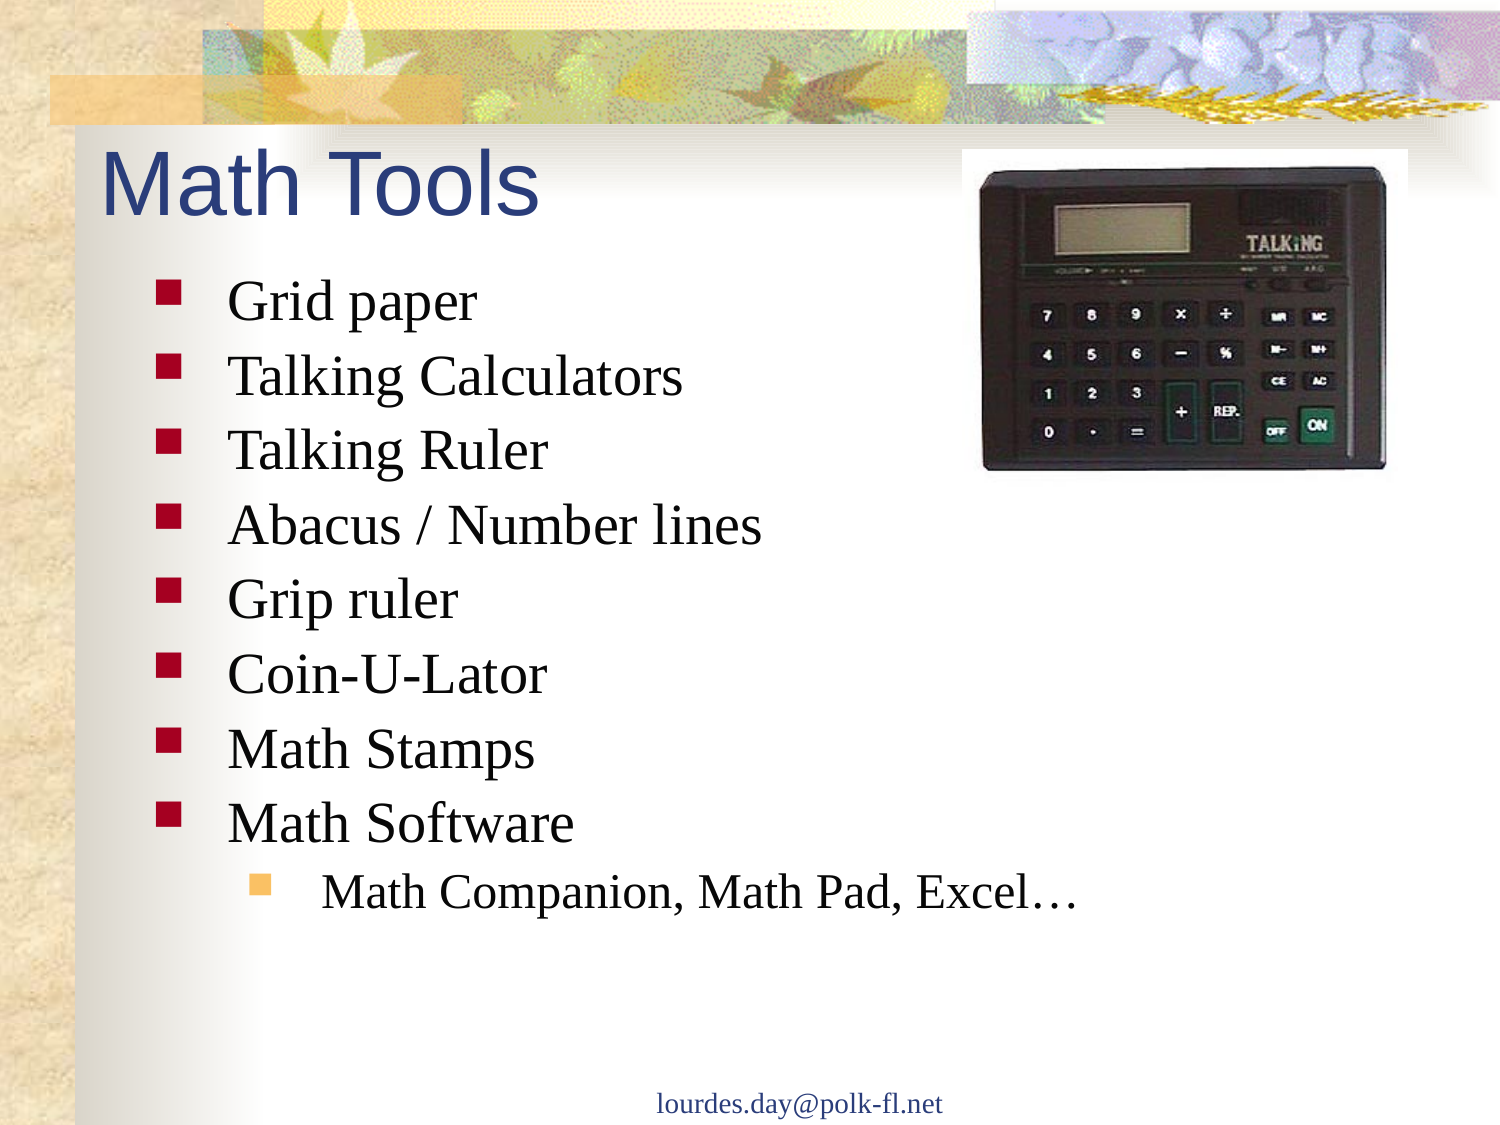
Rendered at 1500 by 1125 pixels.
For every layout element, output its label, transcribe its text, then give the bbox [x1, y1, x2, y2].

title Math Tools [84, 118, 1496, 242]
list Grid paper Talking Calculators Talking Ruler Abacus / Number lines Grip ruler Coin-U-Lator Math Stamps Math Software Math Companion, Math Pad, Excel… [137, 262, 1413, 968]
footer lourdes.day@polk-fl.net [562, 1051, 1038, 1125]
picture [0, 0, 1500, 1125]
picture [962, 149, 1409, 495]
